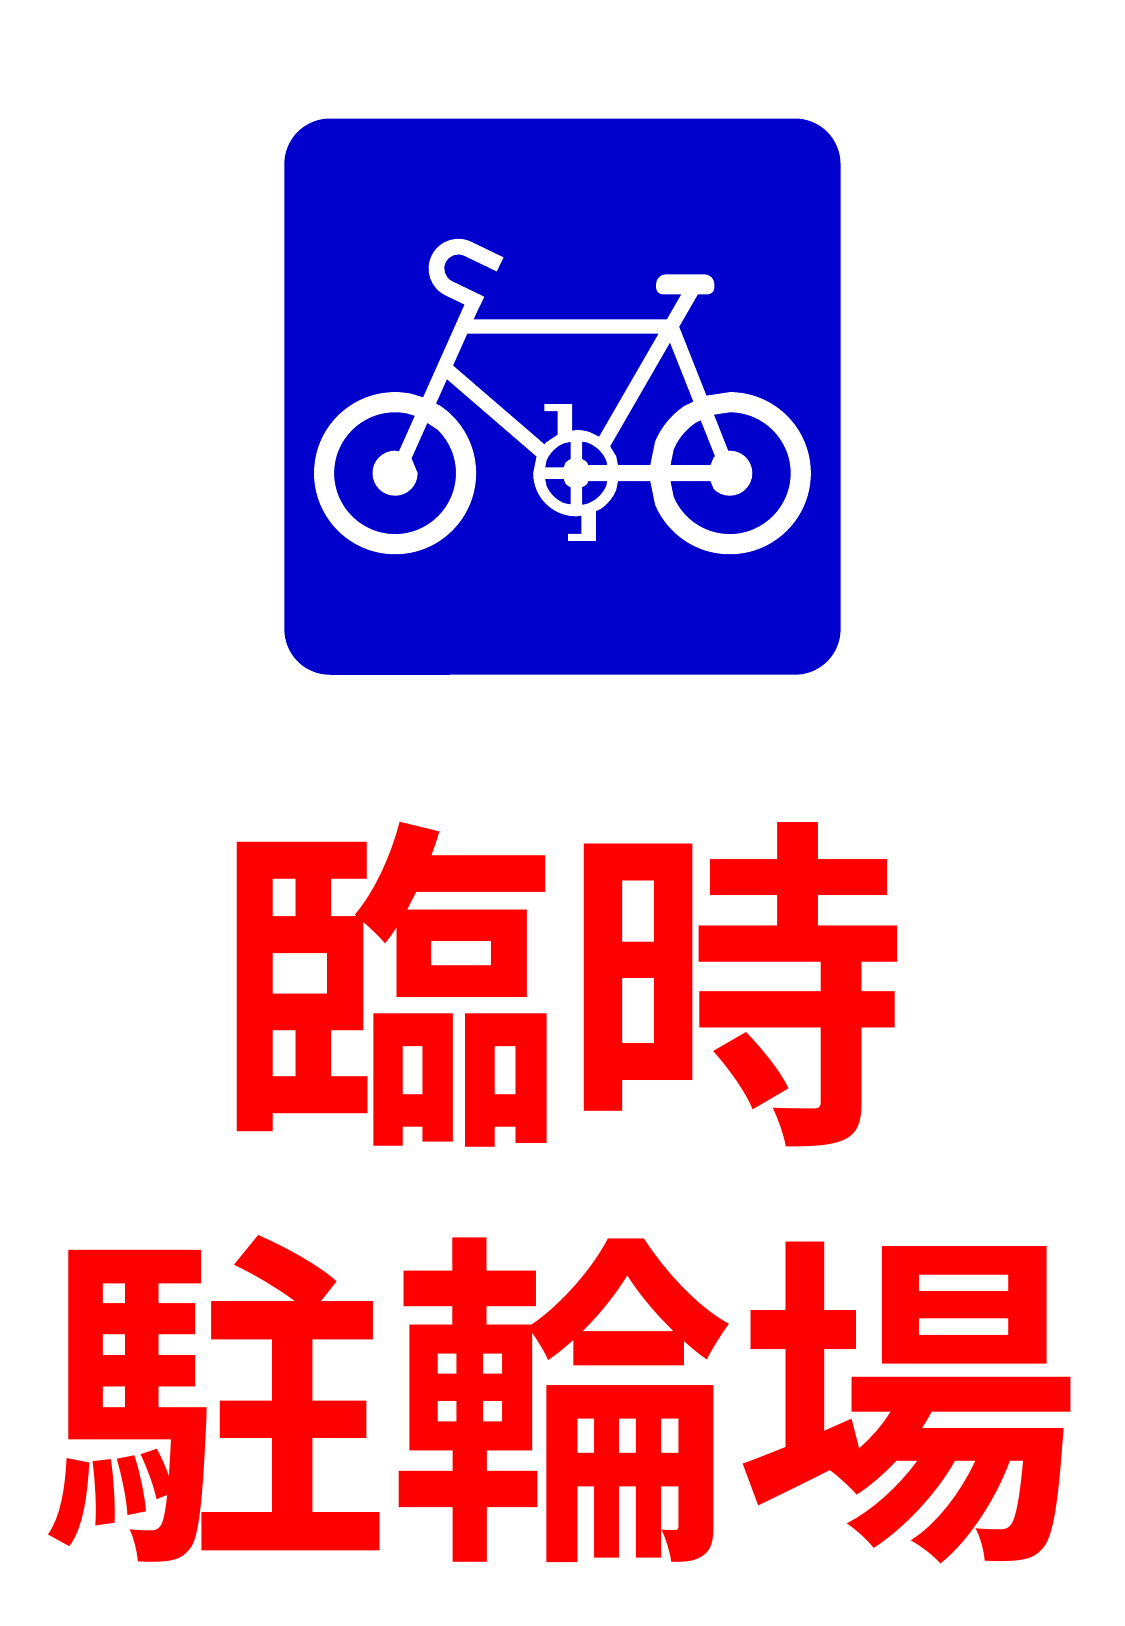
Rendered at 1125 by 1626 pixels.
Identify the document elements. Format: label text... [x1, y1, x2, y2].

text_box 臨時 駐輪場 [0, 762, 1125, 1608]
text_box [284, 118, 841, 675]
